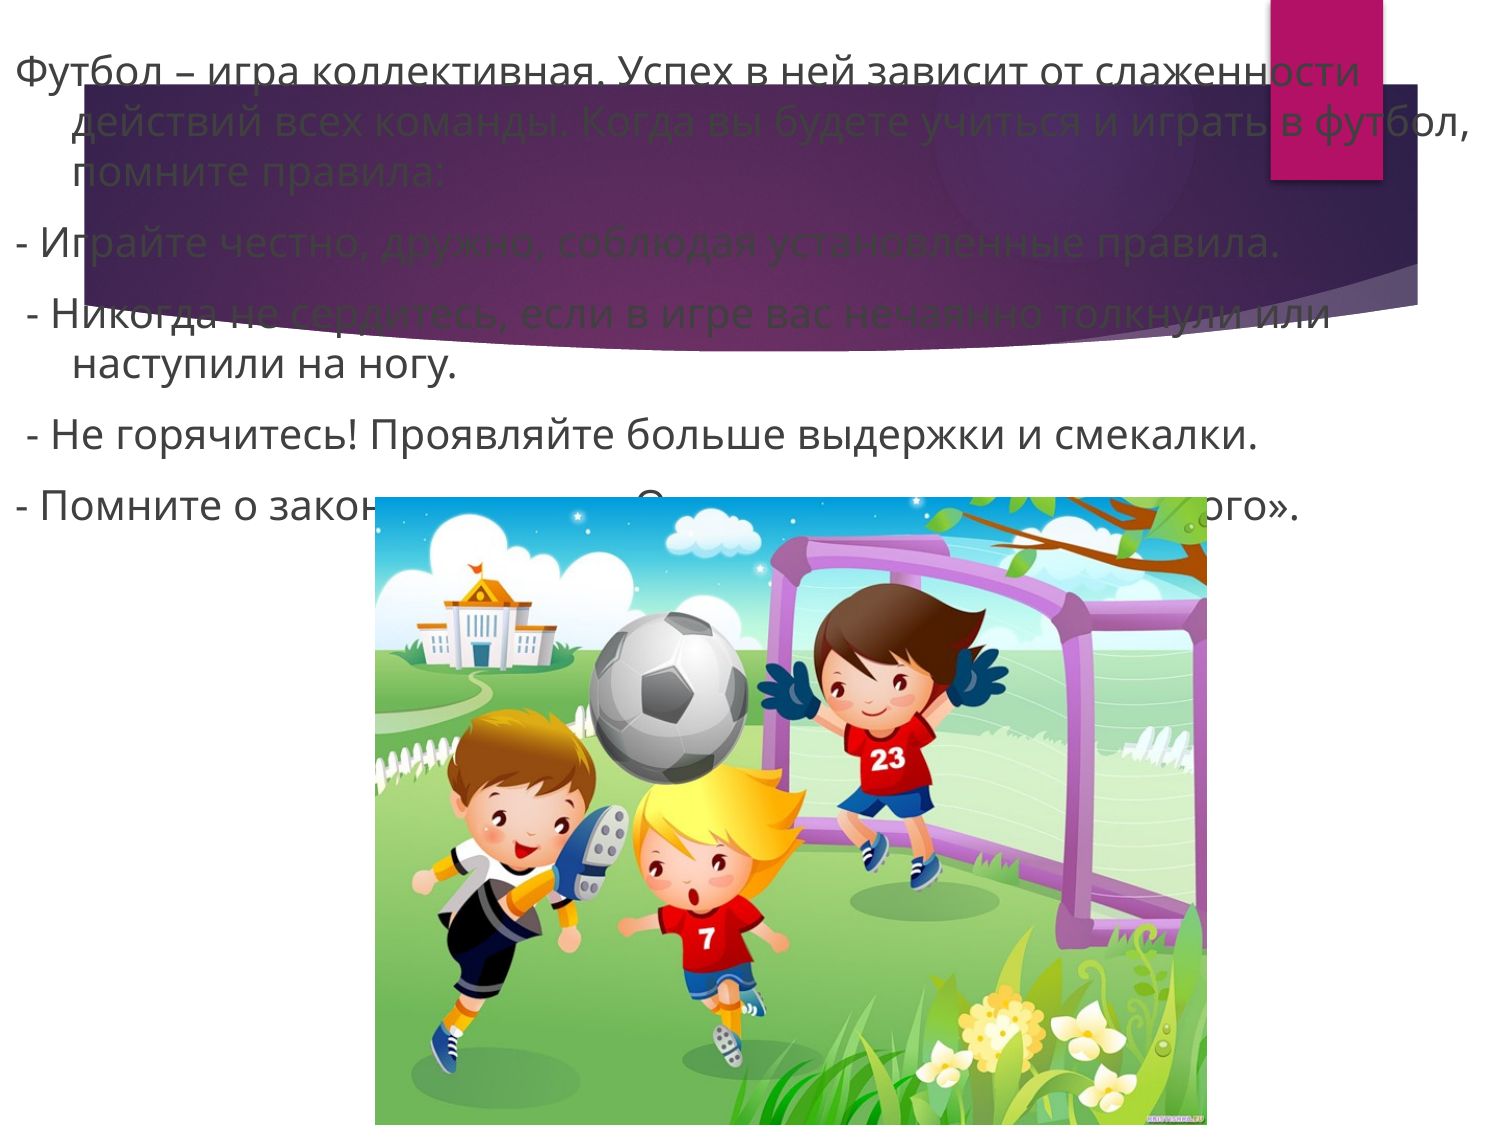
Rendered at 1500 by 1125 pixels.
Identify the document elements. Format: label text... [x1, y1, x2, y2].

list Футбол – игра коллективная. Успех в ней зависит от слаженности действий всех команды. Когда вы будете учиться и играть в футбол, помните правила: - Играйте честно, дружно, соблюдая установленные правила. - Никогда не сердитесь, если в игре вас нечаянно толкнули или наступили на ногу. - Не горячитесь! Проявляйте больше выдержки и смекалки. - Помните о законе всех игр: «Один за всех, и все – за одного». [0, 37, 1500, 538]
picture [374, 497, 1207, 1125]
picture [909, 497, 925, 509]
picture [970, 497, 995, 507]
